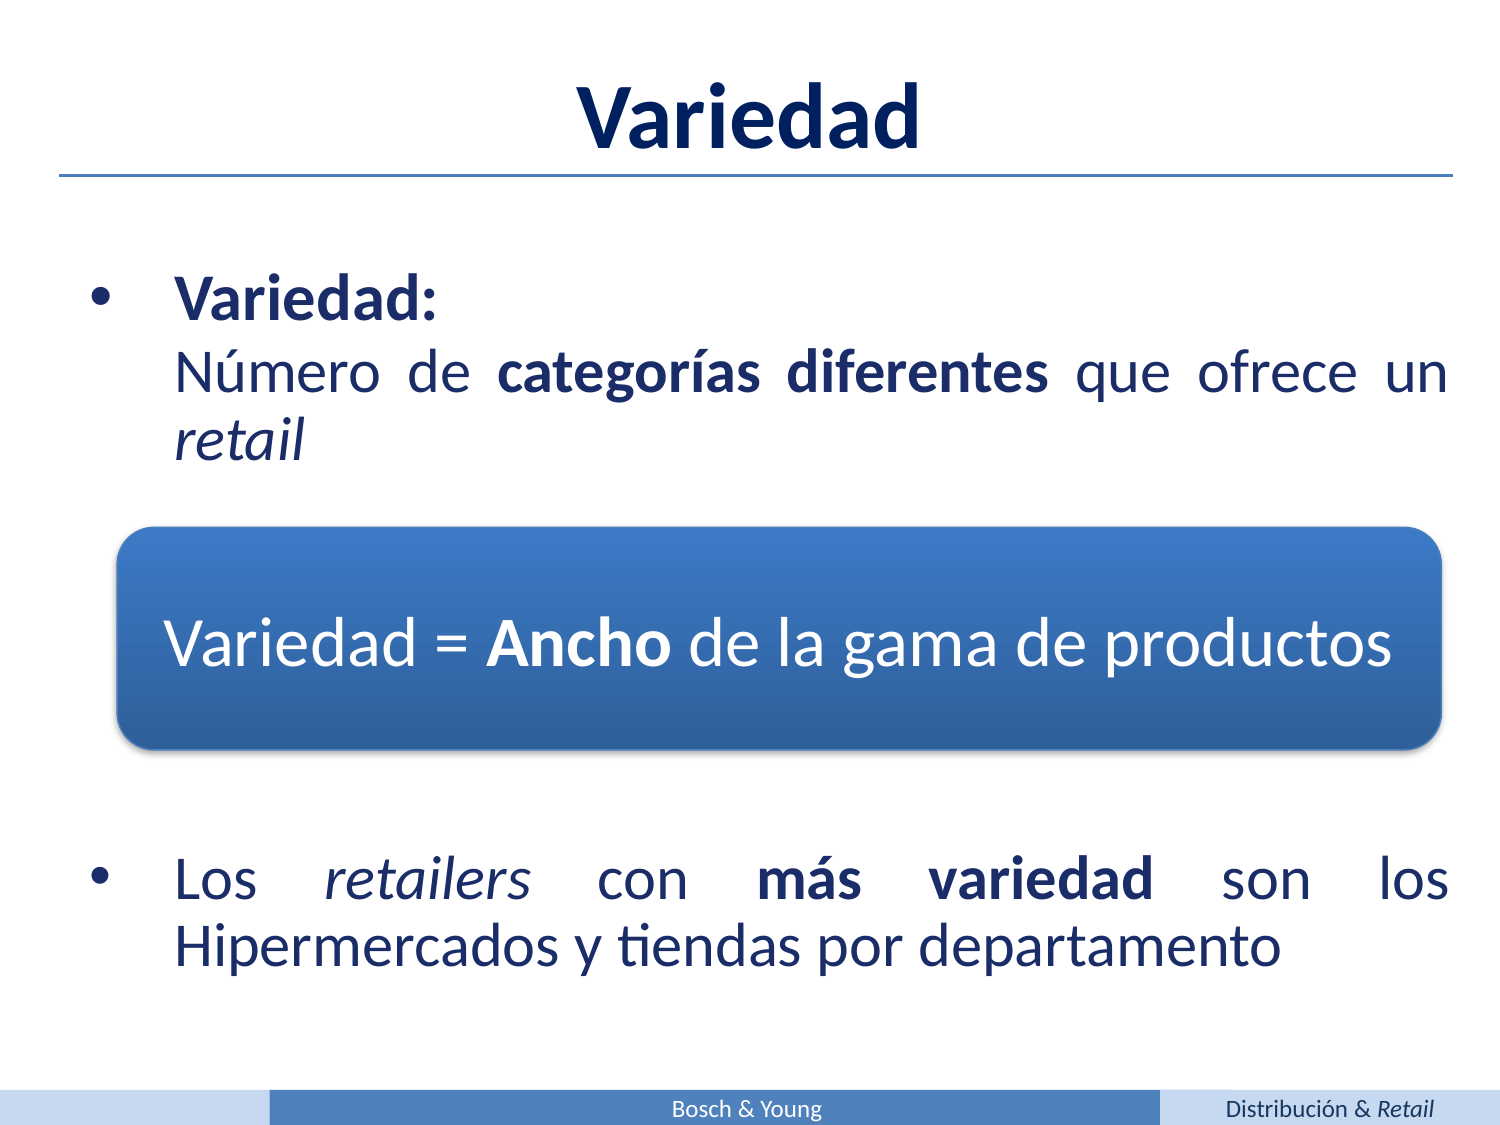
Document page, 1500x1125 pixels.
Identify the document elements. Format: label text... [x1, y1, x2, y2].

text_box Variedad = Ancho de la gama de productos [116, 526, 1443, 751]
text_box Distribución & Retail [1158, 1088, 1500, 1125]
text_box Variedad: Número de categorías diferentes que ofrece un retail Los retailers con más variedad son los Hipermercados y tiendas por departamento [0, 175, 1465, 1088]
text_box Variedad [35, 47, 1465, 175]
text_box [0, 1088, 272, 1125]
text_box Bosch & Young [272, 1088, 1158, 1125]
